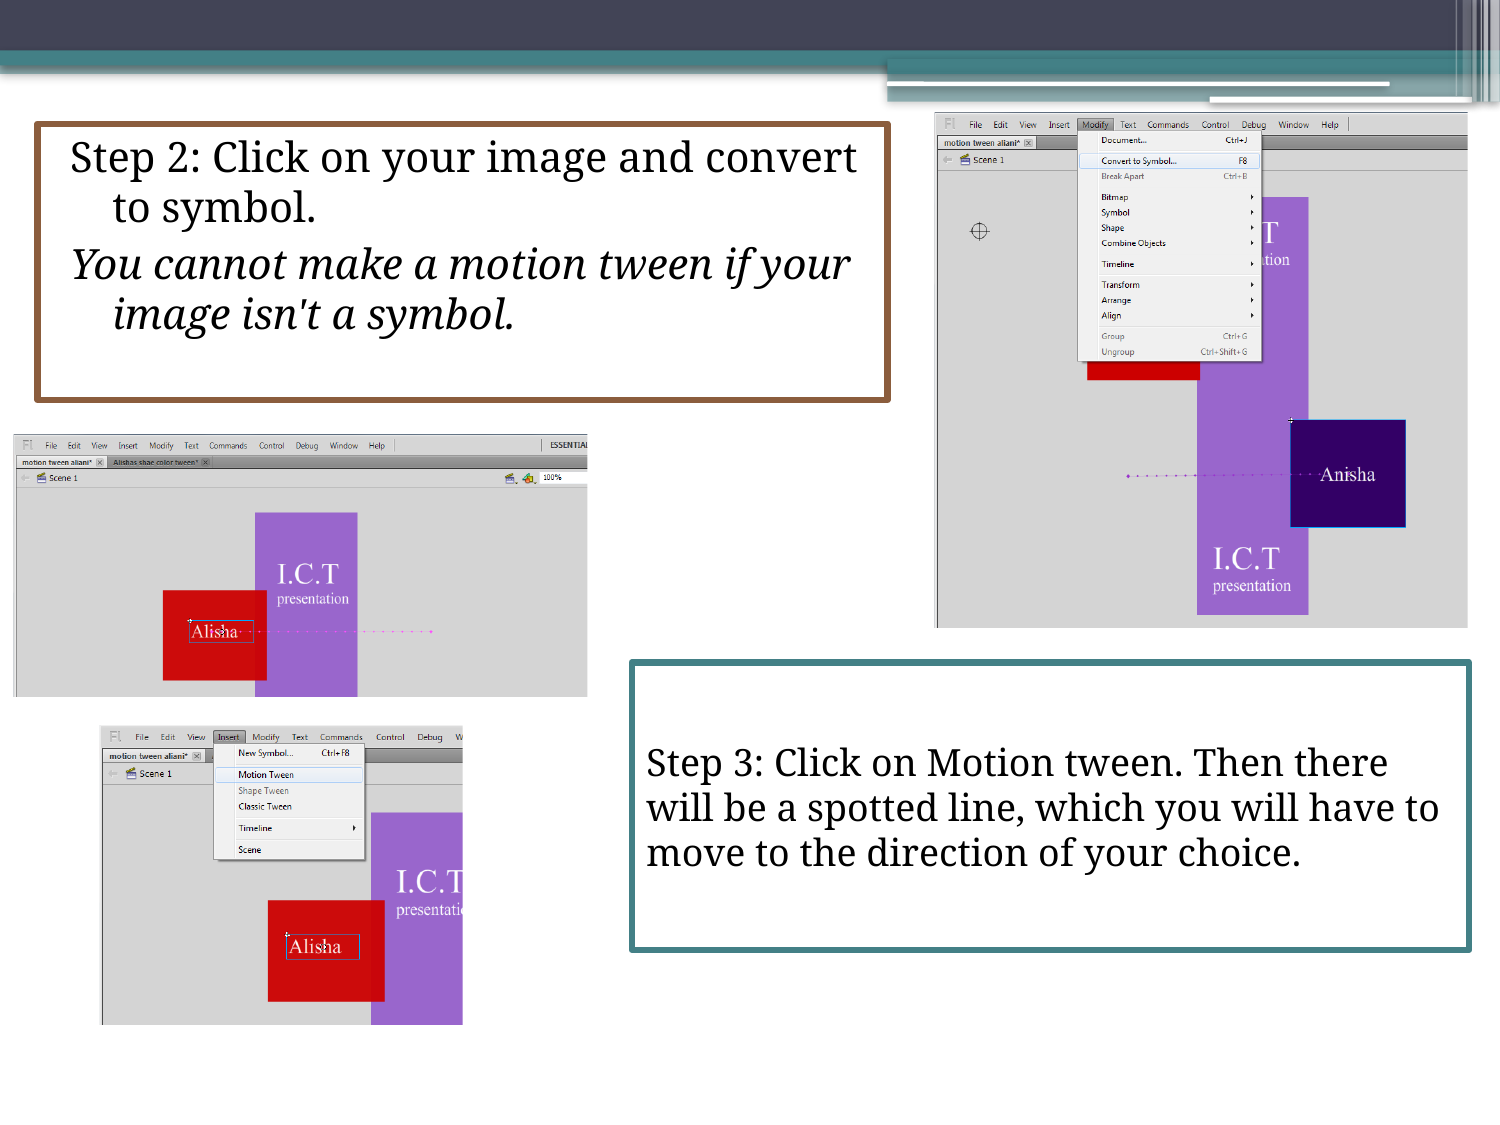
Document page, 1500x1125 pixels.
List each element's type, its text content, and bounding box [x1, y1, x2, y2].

picture [934, 112, 1468, 628]
picture [99, 724, 463, 1025]
list Step 2: Click on your image and convert to symbol. You cannot make a motion tween if your image isn't a symbol. [36, 122, 889, 402]
text_box Step 3: Click on Motion tween. Then there will be a spotted line, which you will have to move to the direction of your choice. [630, 661, 1471, 951]
picture [13, 434, 588, 698]
